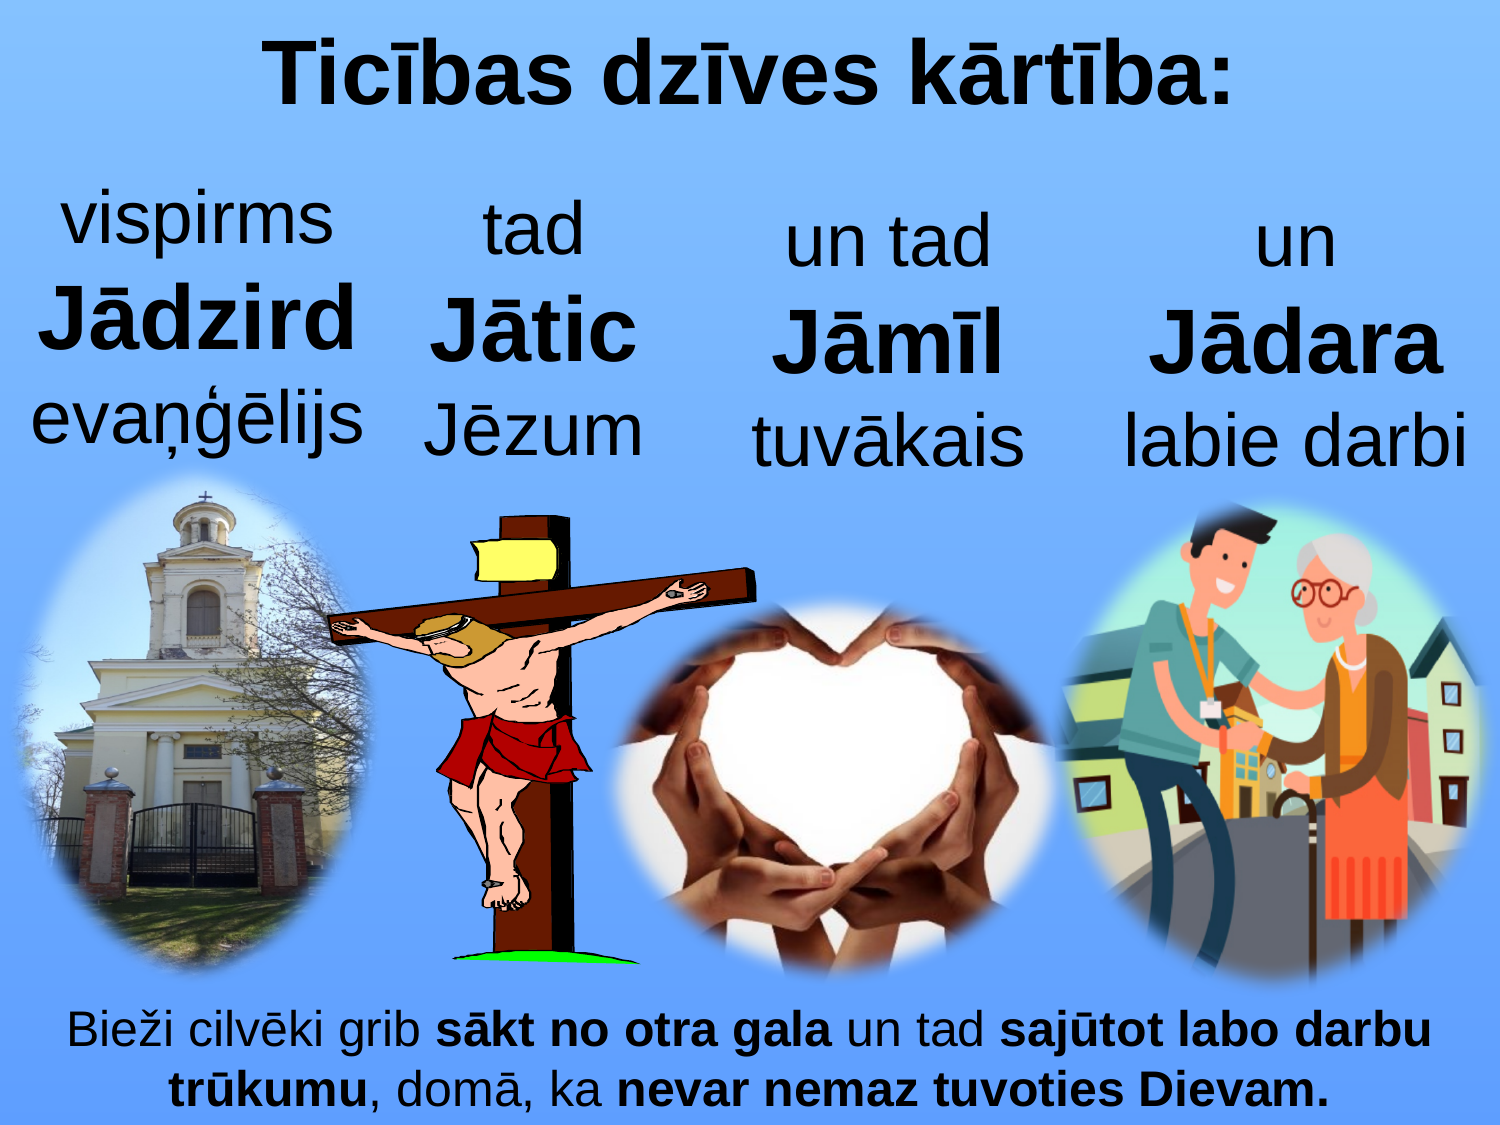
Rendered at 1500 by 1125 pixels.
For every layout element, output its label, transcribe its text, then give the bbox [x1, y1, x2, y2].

text_box un Jādara labie darbi [1104, 184, 1489, 485]
text_box un tad Jāmīl tuvākais [708, 184, 1069, 490]
text_box Bieži cilvēki grib sākt no otra gala un tad sajūtot labo darbu trūkumu, domā, ka nevar nemaz tuvoties Dievam. [0, 988, 1500, 1124]
text_box tad Jātic Jēzum [387, 172, 685, 478]
text_box vispirms Jādzird evaņģēlijs [0, 160, 396, 466]
title Ticības dzīves kārtība: [0, 0, 1500, 138]
picture [5, 455, 1500, 1000]
